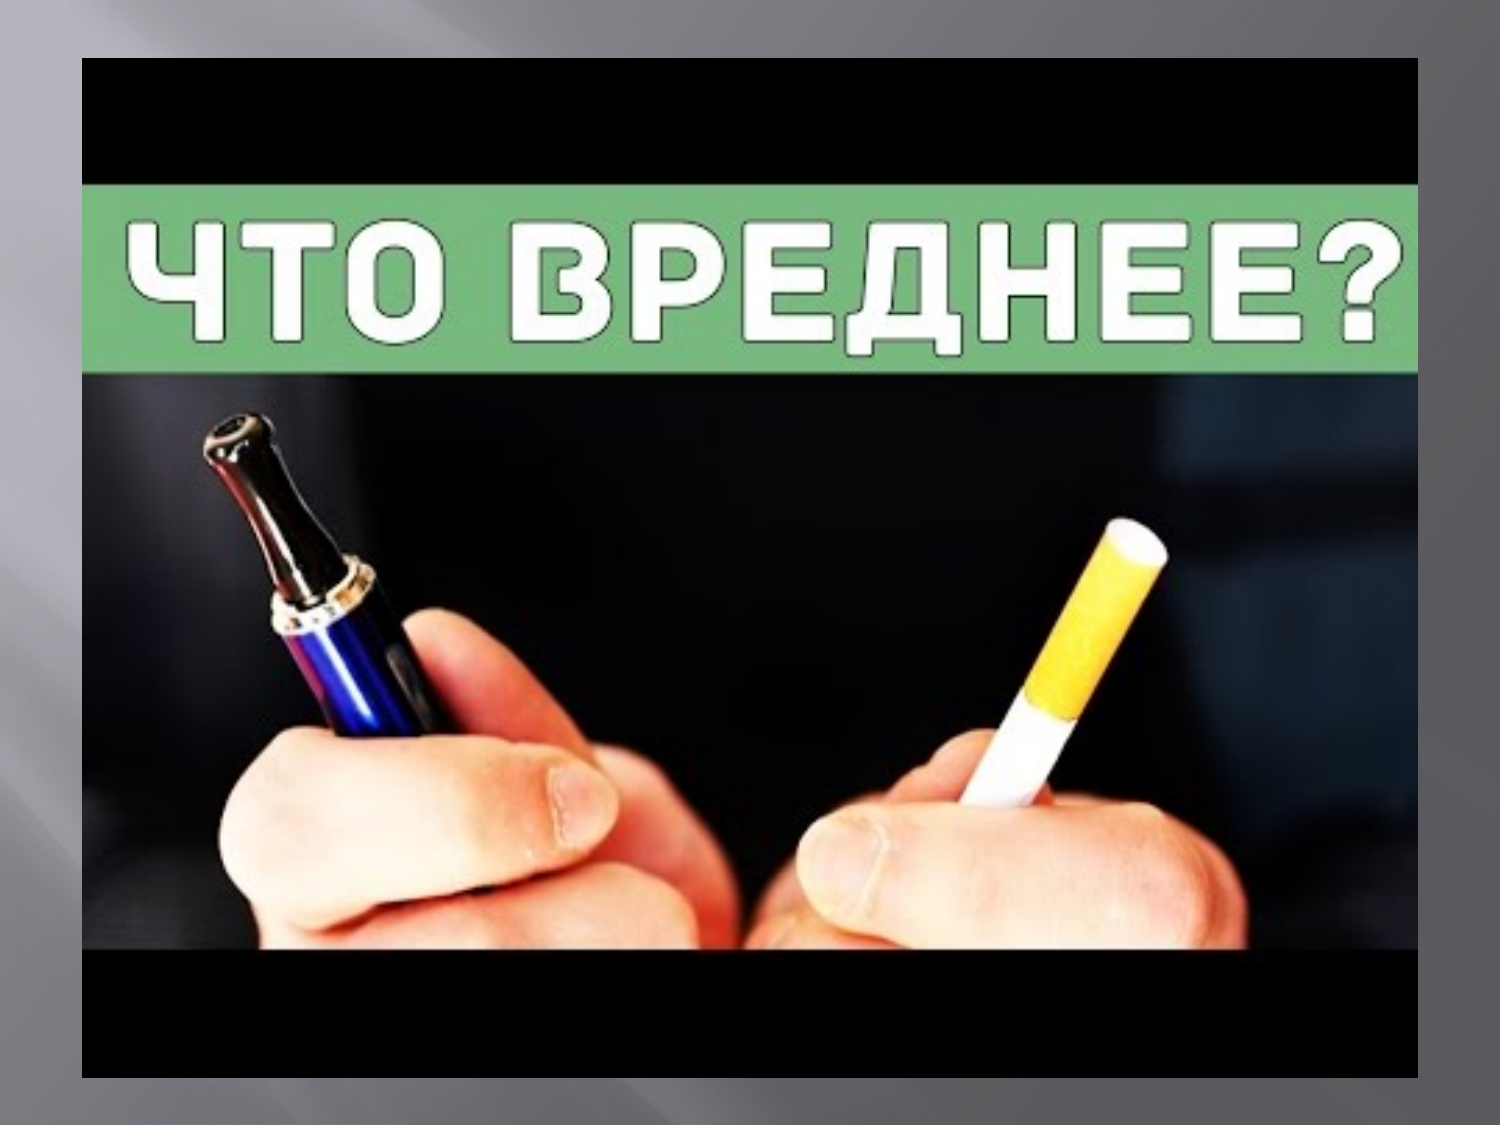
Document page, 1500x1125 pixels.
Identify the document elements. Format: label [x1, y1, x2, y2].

picture [81, 58, 1419, 1079]
